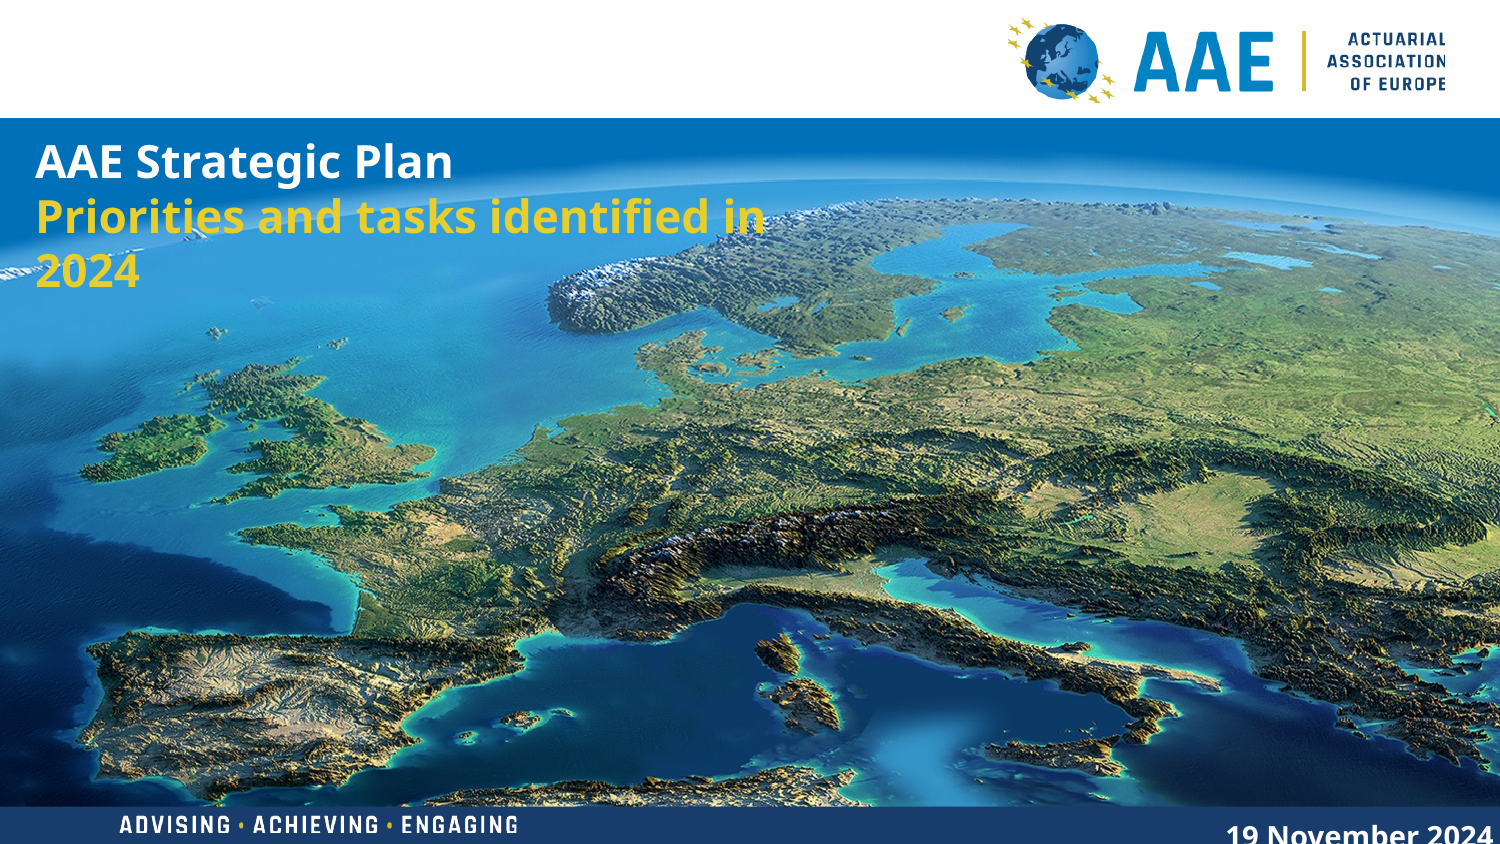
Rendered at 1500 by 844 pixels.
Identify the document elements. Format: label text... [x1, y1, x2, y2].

picture [0, 118, 1500, 806]
text_box AAE Strategic Plan Priorities and tasks identified in 2024 [35, 132, 872, 252]
text_box 19 November 2024 [1219, 786, 1494, 844]
